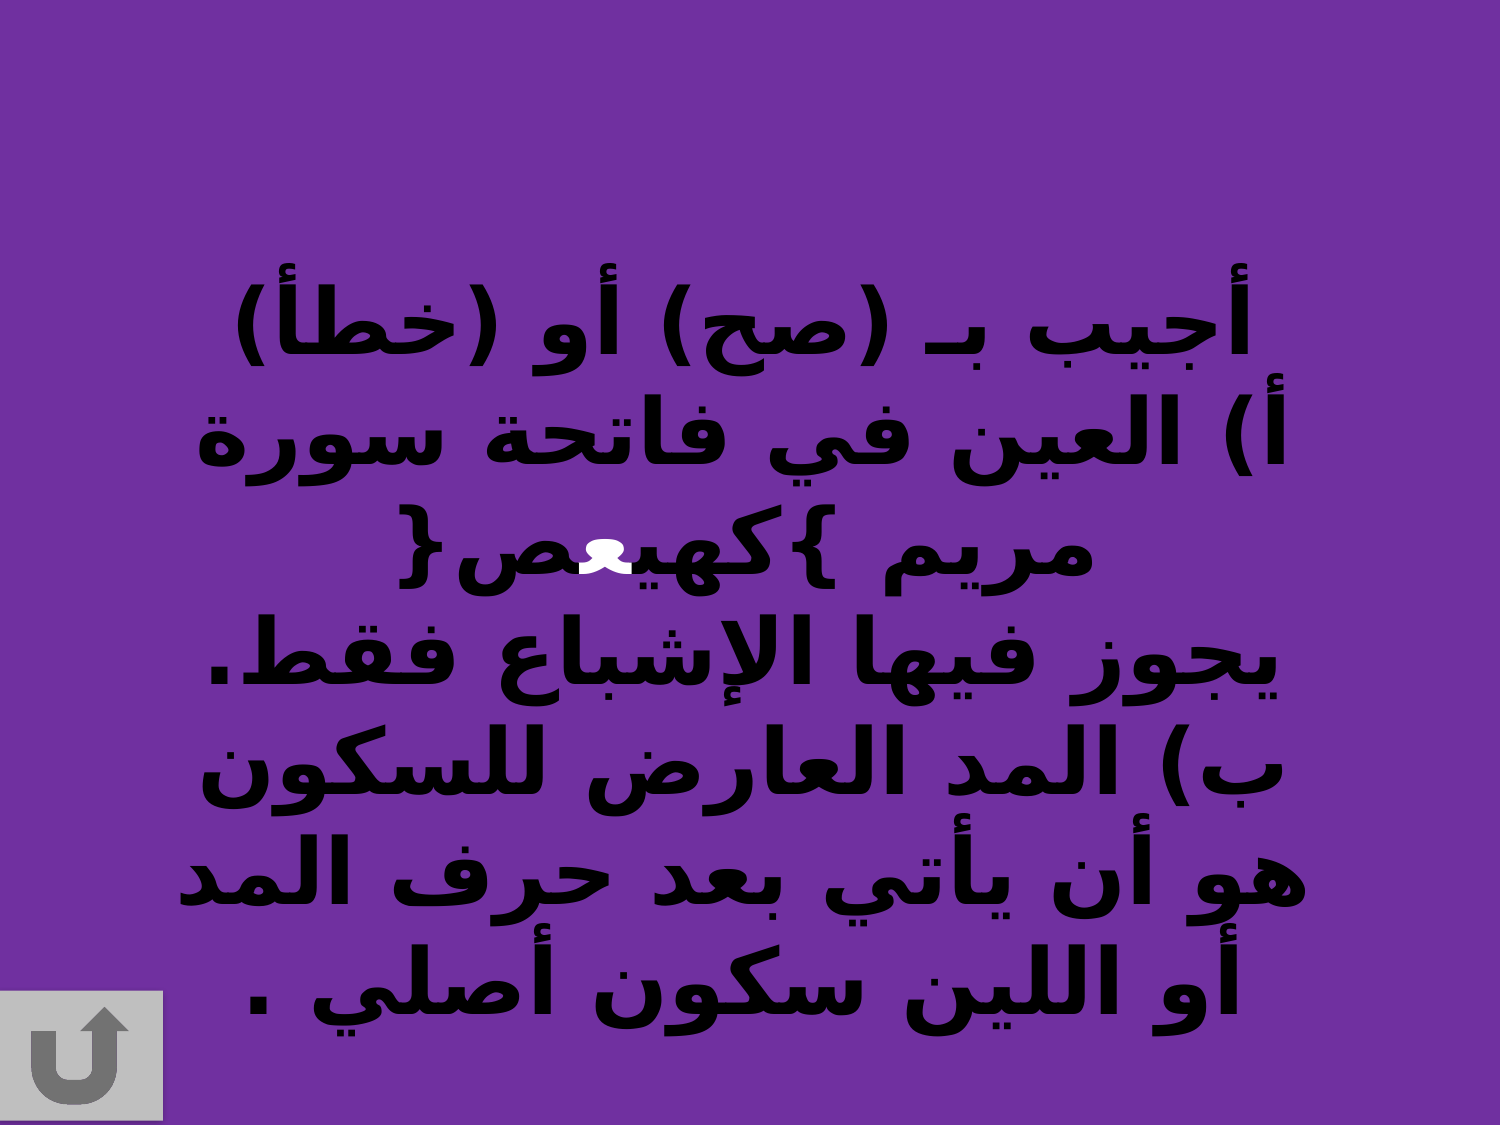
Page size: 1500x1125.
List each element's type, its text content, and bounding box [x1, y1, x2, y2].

text_box أجيب بـ (صح) أو (خطأ) أ) العين في فاتحة سورة مريم }كهيعص{ يجوز فيها الإشباع فقط. ب) المد العارض للسكون هو أن يأتي بعد حرف المد أو اللين سكون أصلي . [135, 255, 1353, 1040]
text_box [0, 990, 163, 1121]
